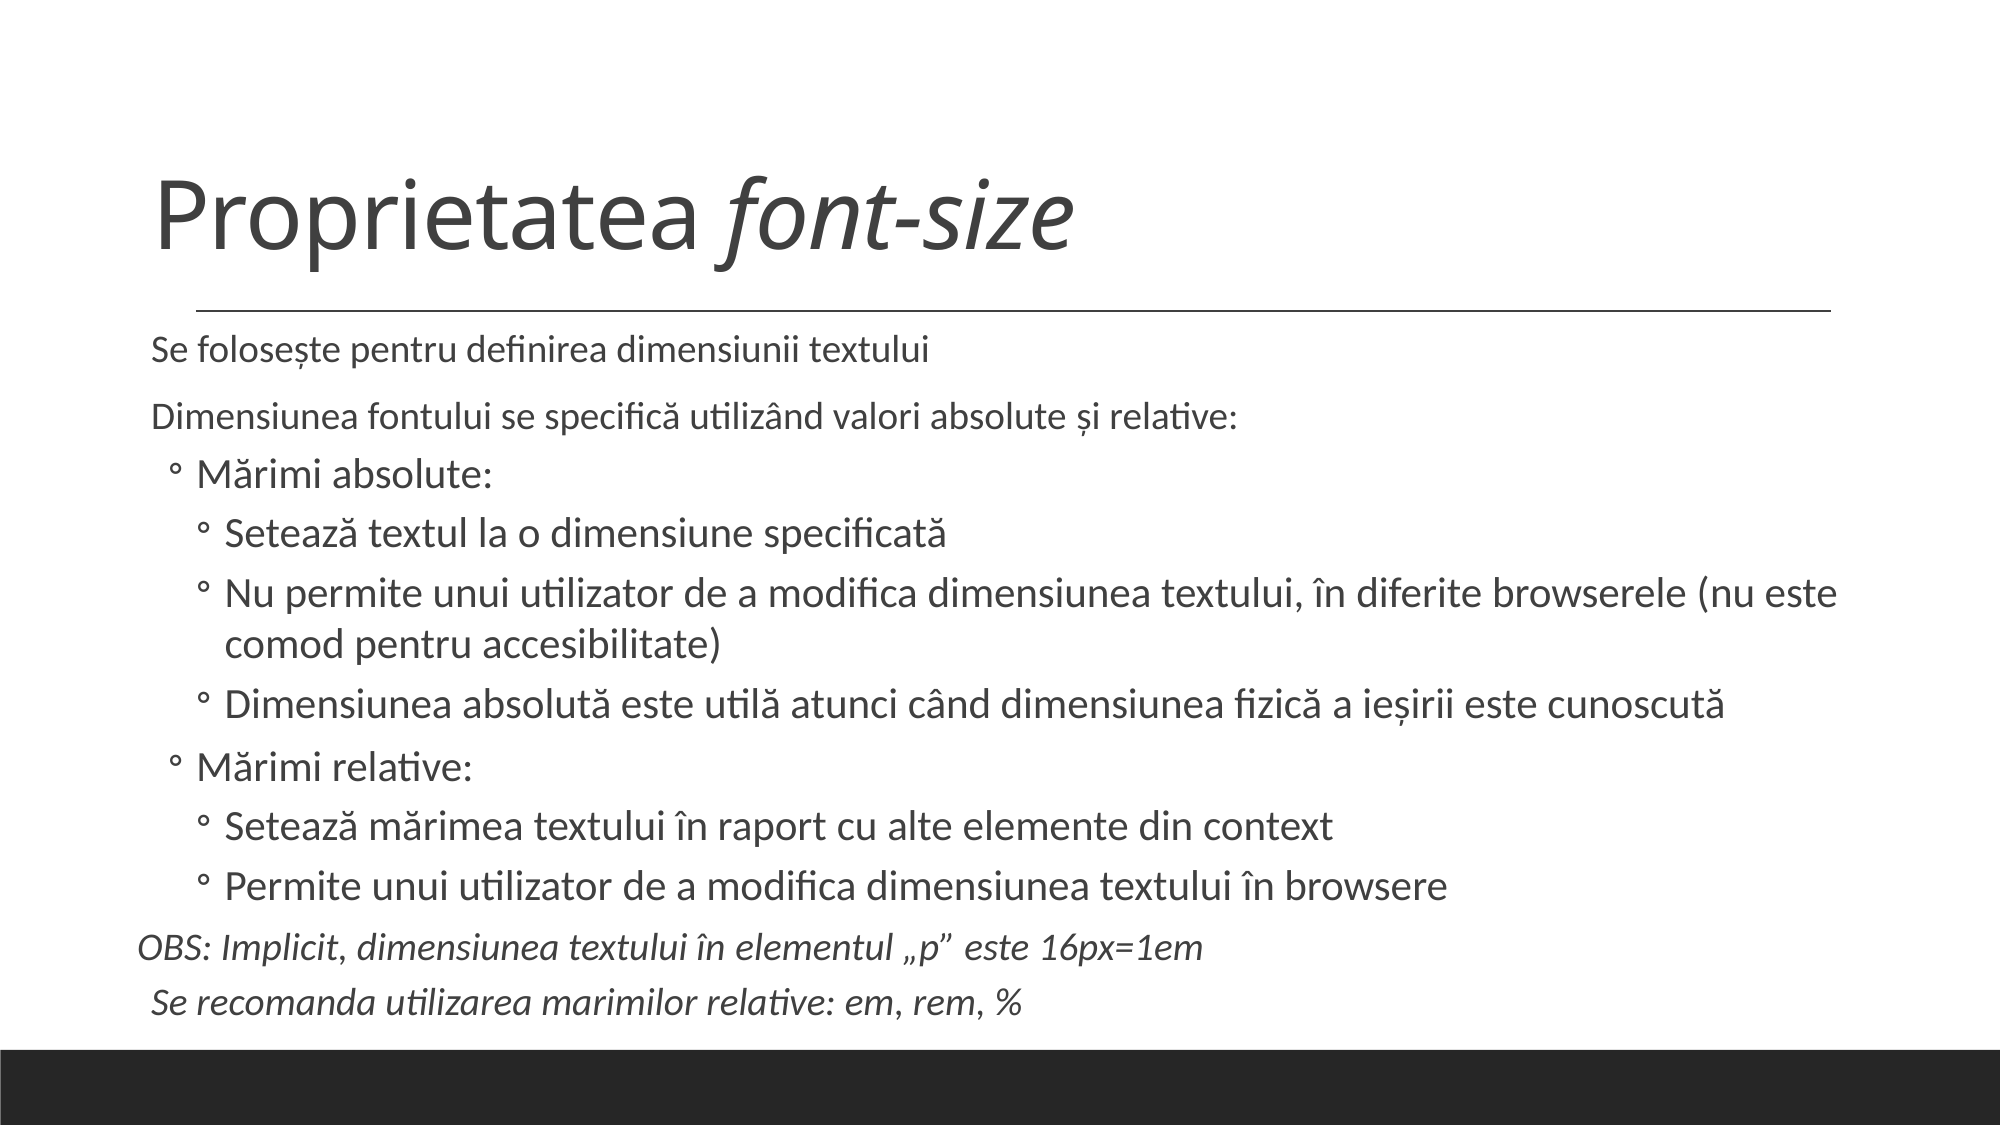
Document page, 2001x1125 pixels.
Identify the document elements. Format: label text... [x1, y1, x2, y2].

list Se foloseşte pentru definirea dimensiunii textului Dimensiunea fontului se specifică utilizând valori absolute şi relative: Mărimi absolute: Setează textul la o dimensiune specificată Nu permite unui utilizator de a modifica dimensiunea textului, în diferite browserele (nu este comod pentru accesibilitate) Dimensiunea absolută este utilă atunci când dimensiunea fizică a ieșirii este cunoscută Mărimi relative: Setează mărimea textului în raport cu alte elemente din context Permite unui utilizator de a modifica dimensiunea textului în browsere OBS: Implicit, dimensiunea textului în elementul „p” este 16px=1em Se recomanda utilizarea marimilor relative: em, rem, % [137, 311, 1889, 1038]
title Proprietatea font-size [137, 87, 1638, 278]
